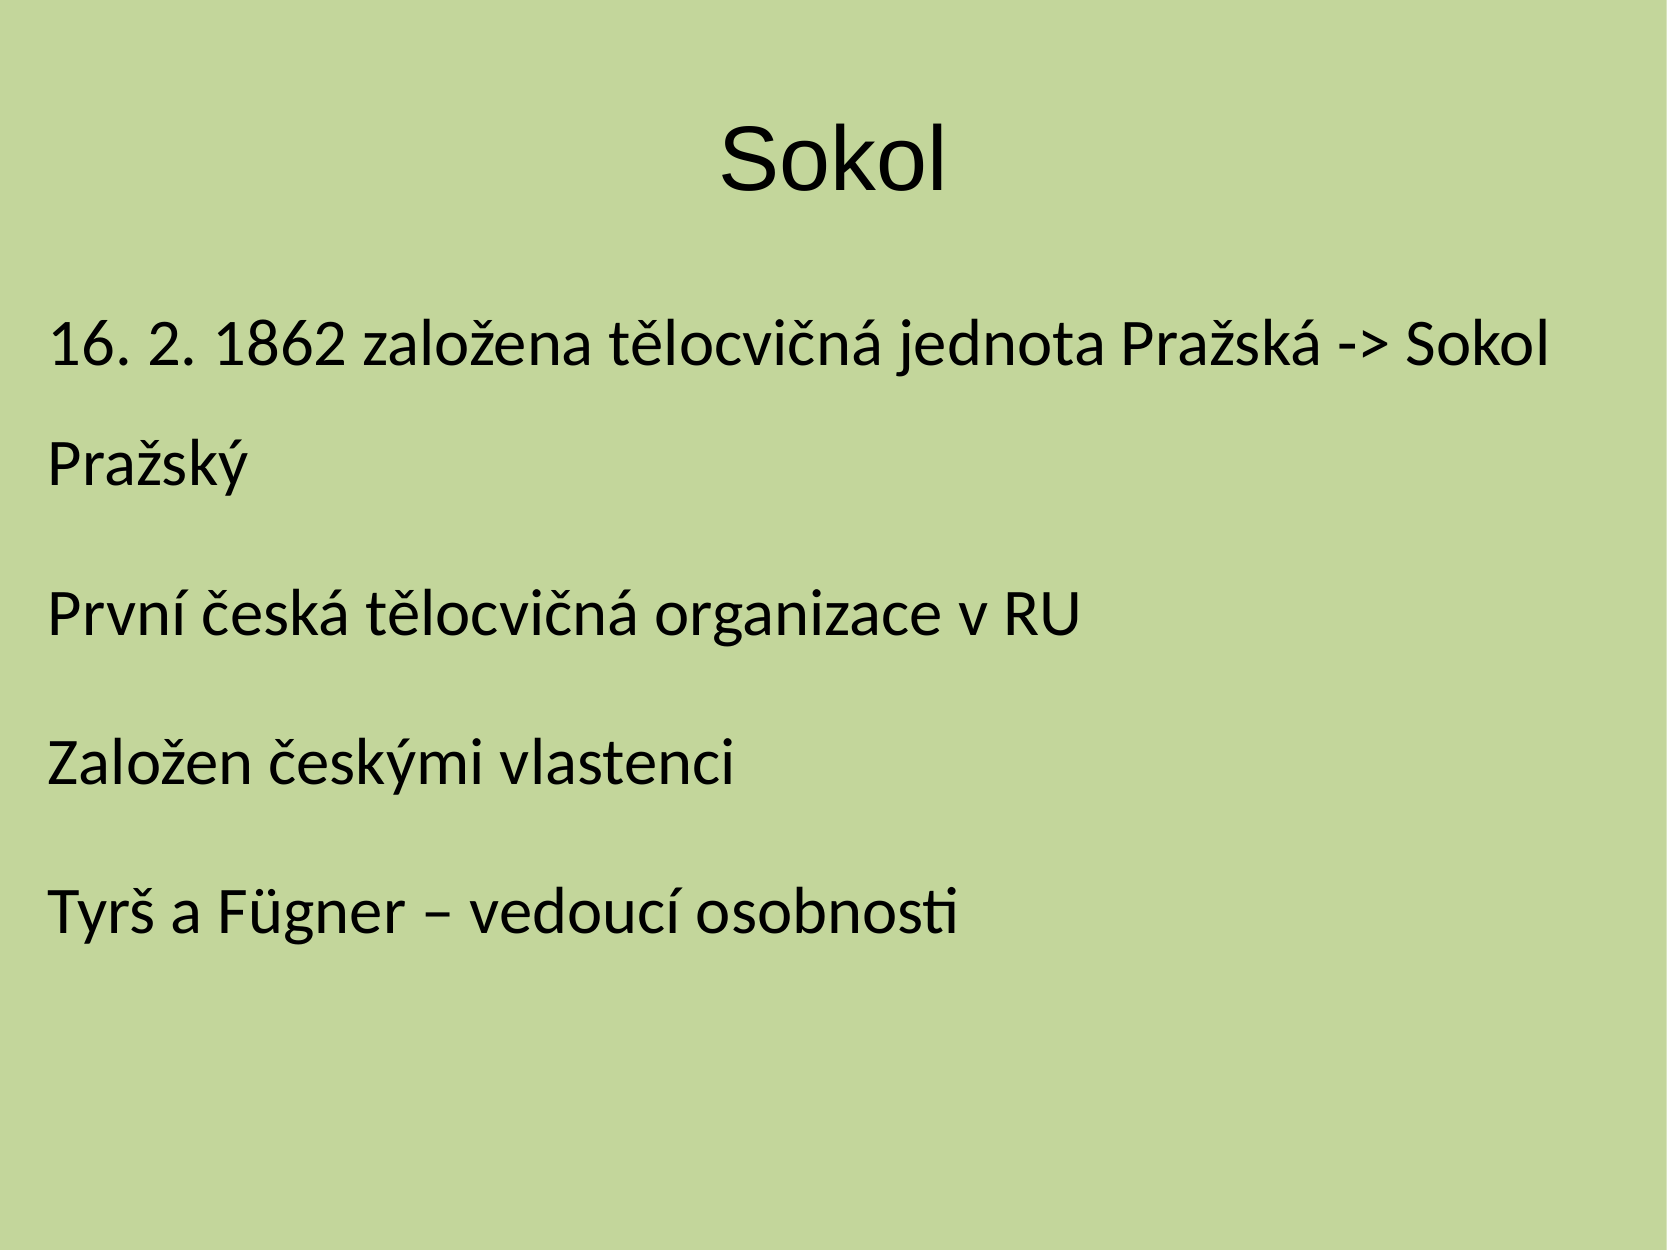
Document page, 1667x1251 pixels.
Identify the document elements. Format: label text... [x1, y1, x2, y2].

list 16. 2. 1862 založena tělocvičná jednota Pražská -> Sokol Pražský První česká tělocvičná organizace v RU Založen českými vlastenci Tyrš a Fügner – vedoucí osobnosti Založena Miroslavem Tyršem a Jindřichem Fügnerem [30, 258, 1637, 1084]
title Sokol [83, 49, 1584, 258]
